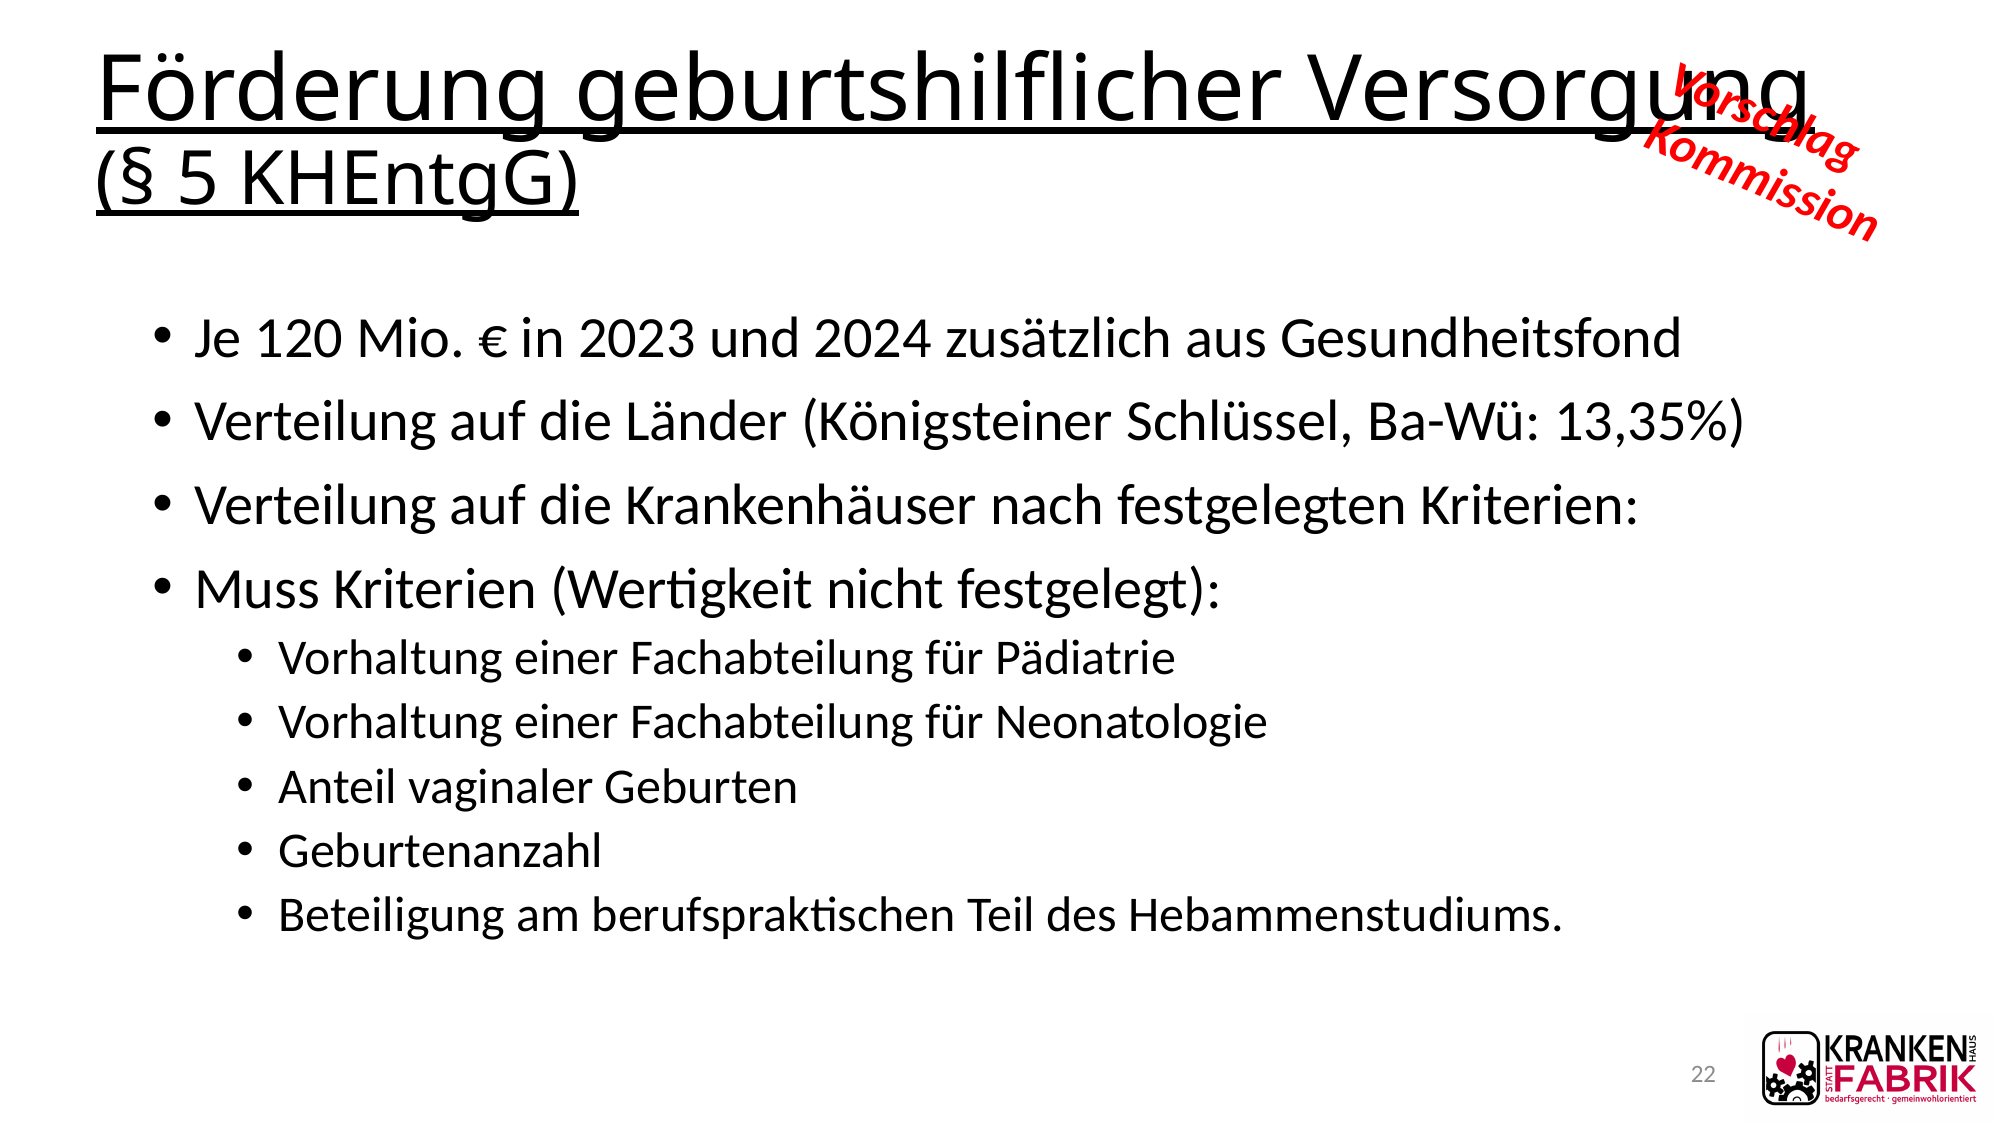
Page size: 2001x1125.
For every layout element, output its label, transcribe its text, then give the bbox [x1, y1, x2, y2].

slide_number 22 [1281, 1042, 1731, 1103]
title Förderung geburtshilflicher Versorgung (§ 5 KHEntgG) [81, 22, 1863, 240]
picture [1744, 1013, 1994, 1123]
text_box Vorschlag Kommission [1622, 32, 1973, 284]
list Je 120 Mio. € in 2023 und 2024 zusätzlich aus Gesundheitsfond Verteilung auf die Länder (Königsteiner Schlüssel, Ba-Wü: 13,35%) Verteilung auf die Krankenhäuser nach festgelegten Kriterien: Muss Kriterien (Wertigkeit nicht festgelegt): Vorhaltung einer Fachabteilung für Pädiatrie Vorhaltung einer Fachabteilung für Neonatologie Anteil vaginaler Geburten Geburtenanzahl Beteiligung am berufspraktischen Teil des Hebammenstudiums. [137, 299, 1863, 1014]
